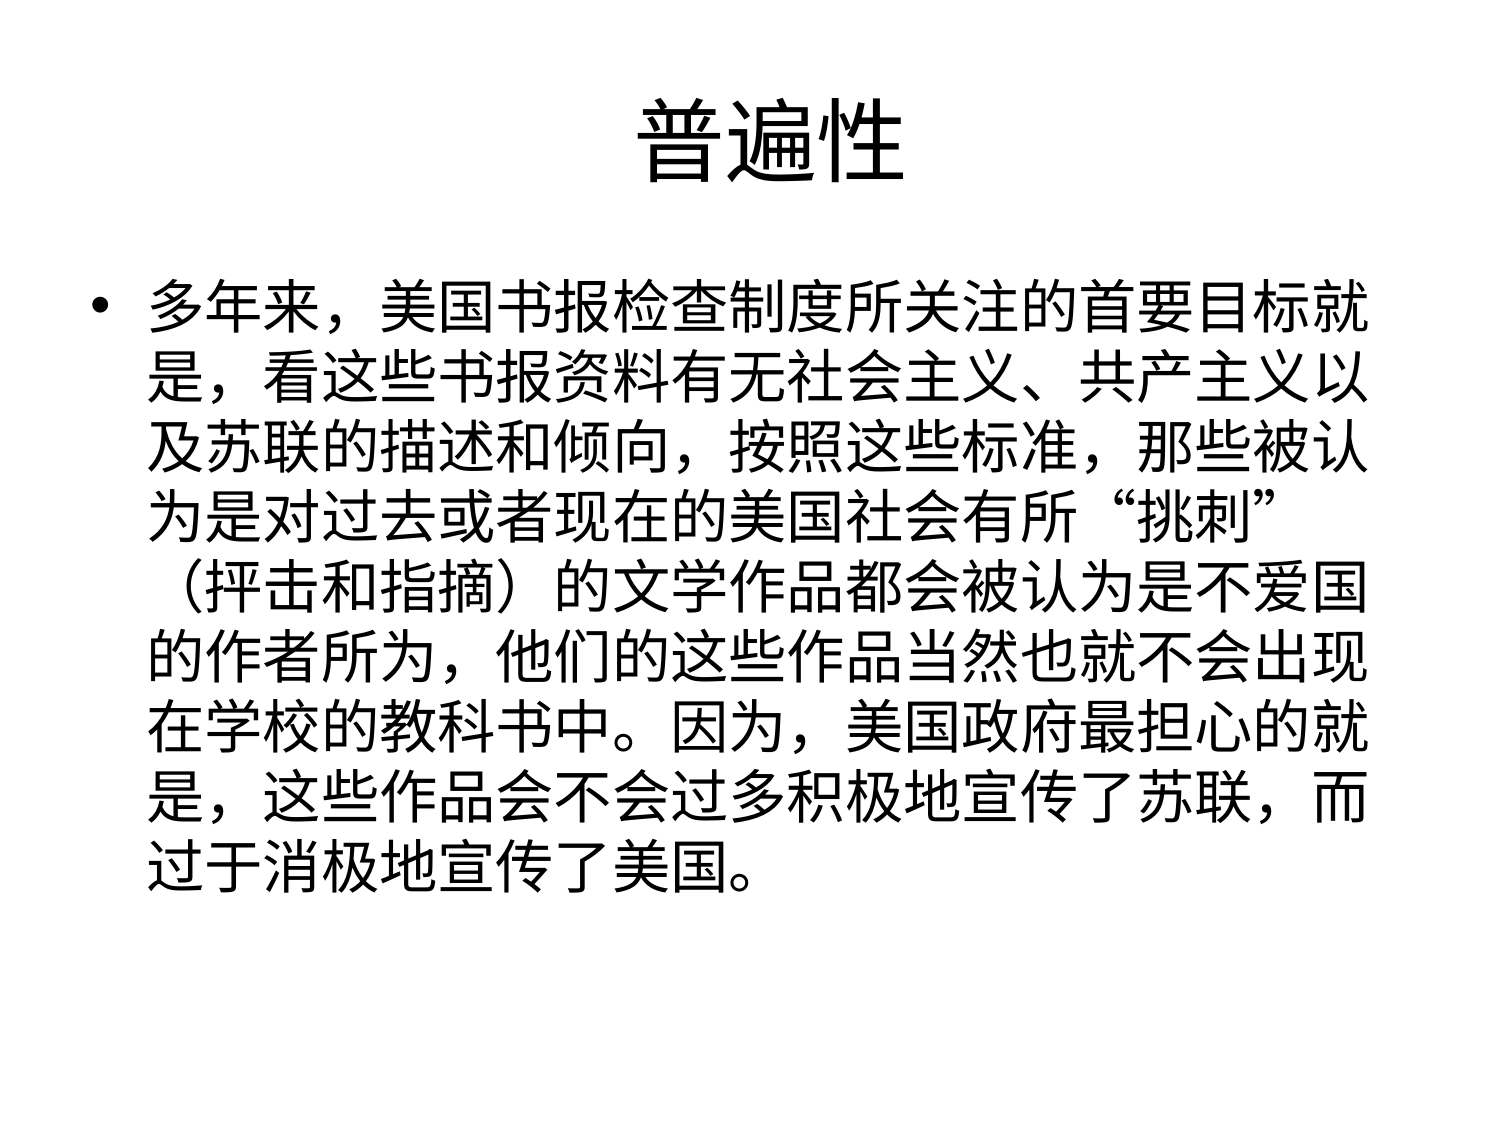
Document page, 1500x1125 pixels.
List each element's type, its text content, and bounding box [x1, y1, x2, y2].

list 多年来，美国书报检查制度所关注的首要目标就是，看这些书报资料有无社会主义、共产主义以及苏联的描述和倾向，按照这些标准，那些被认为是对过去或者现在的美国社会有所“挑刺”（抨击和指摘）的文学作品都会被认为是不爱国的作者所为，他们的这些作品当然也就不会出现在学校的教科书中。因为，美国政府最担心的就是，这些作品会不会过多积极地宣传了苏联，而过于消极地宣传了美国。 [74, 262, 1426, 1006]
title 普遍性 [74, 44, 1426, 233]
